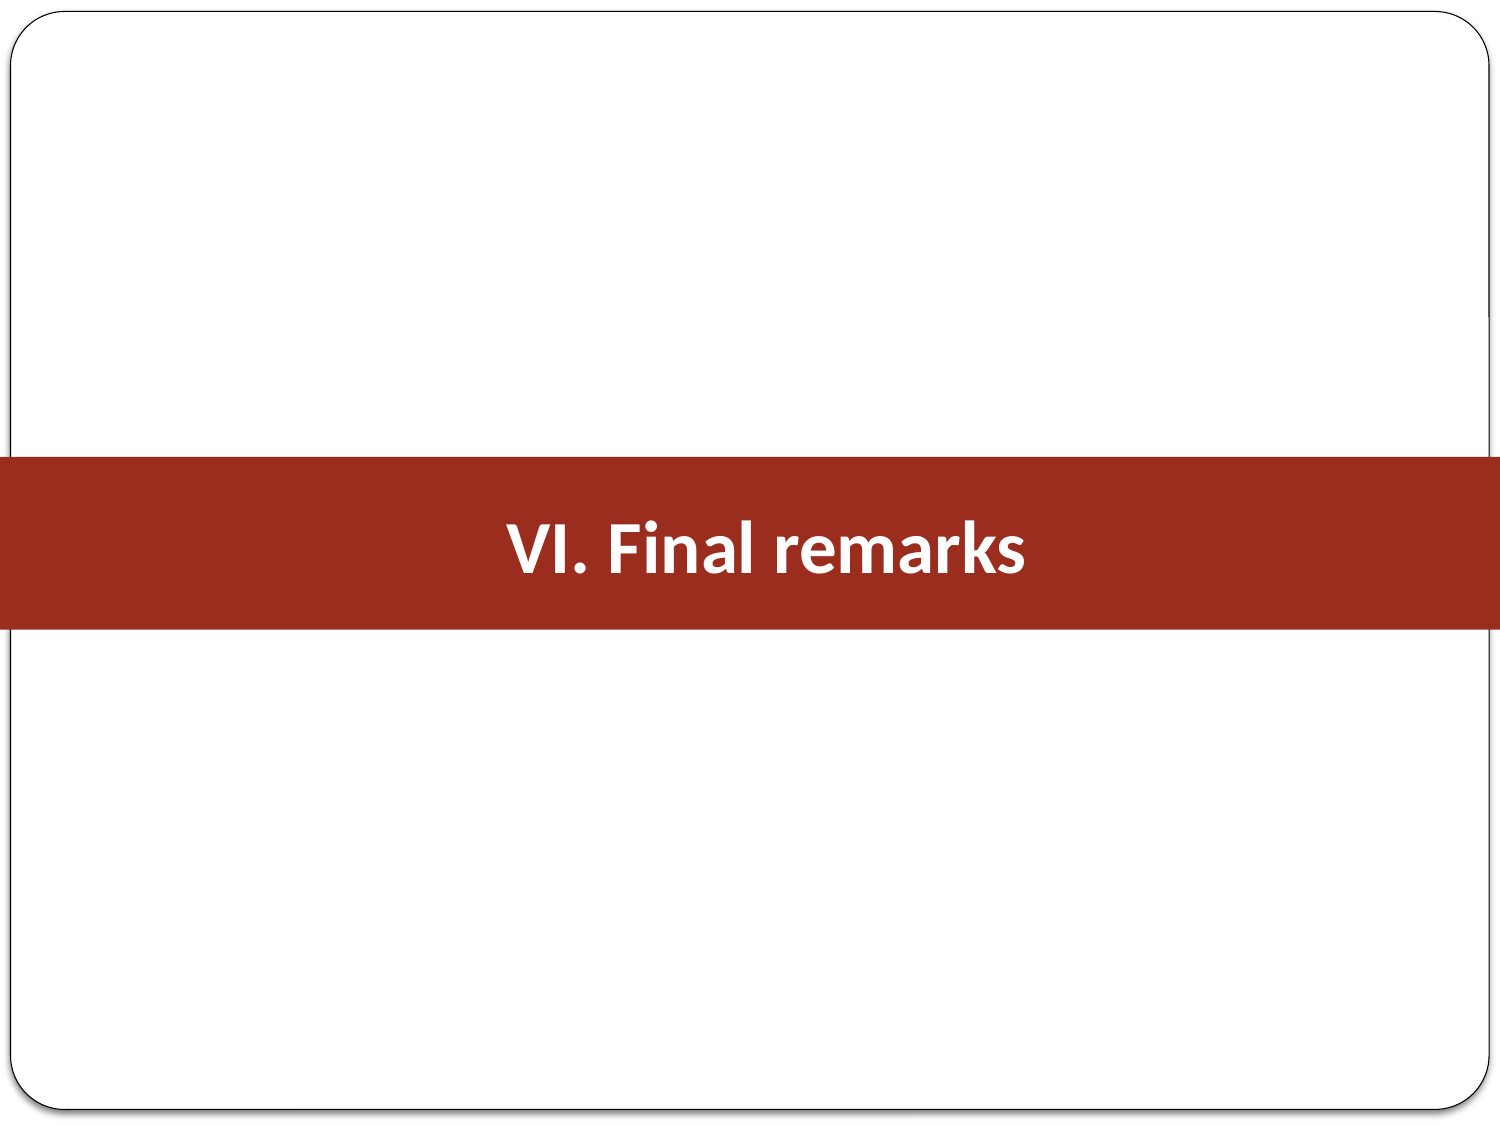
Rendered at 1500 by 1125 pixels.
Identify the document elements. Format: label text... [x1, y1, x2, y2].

text_box VI. Final remarks [0, 456, 1500, 630]
